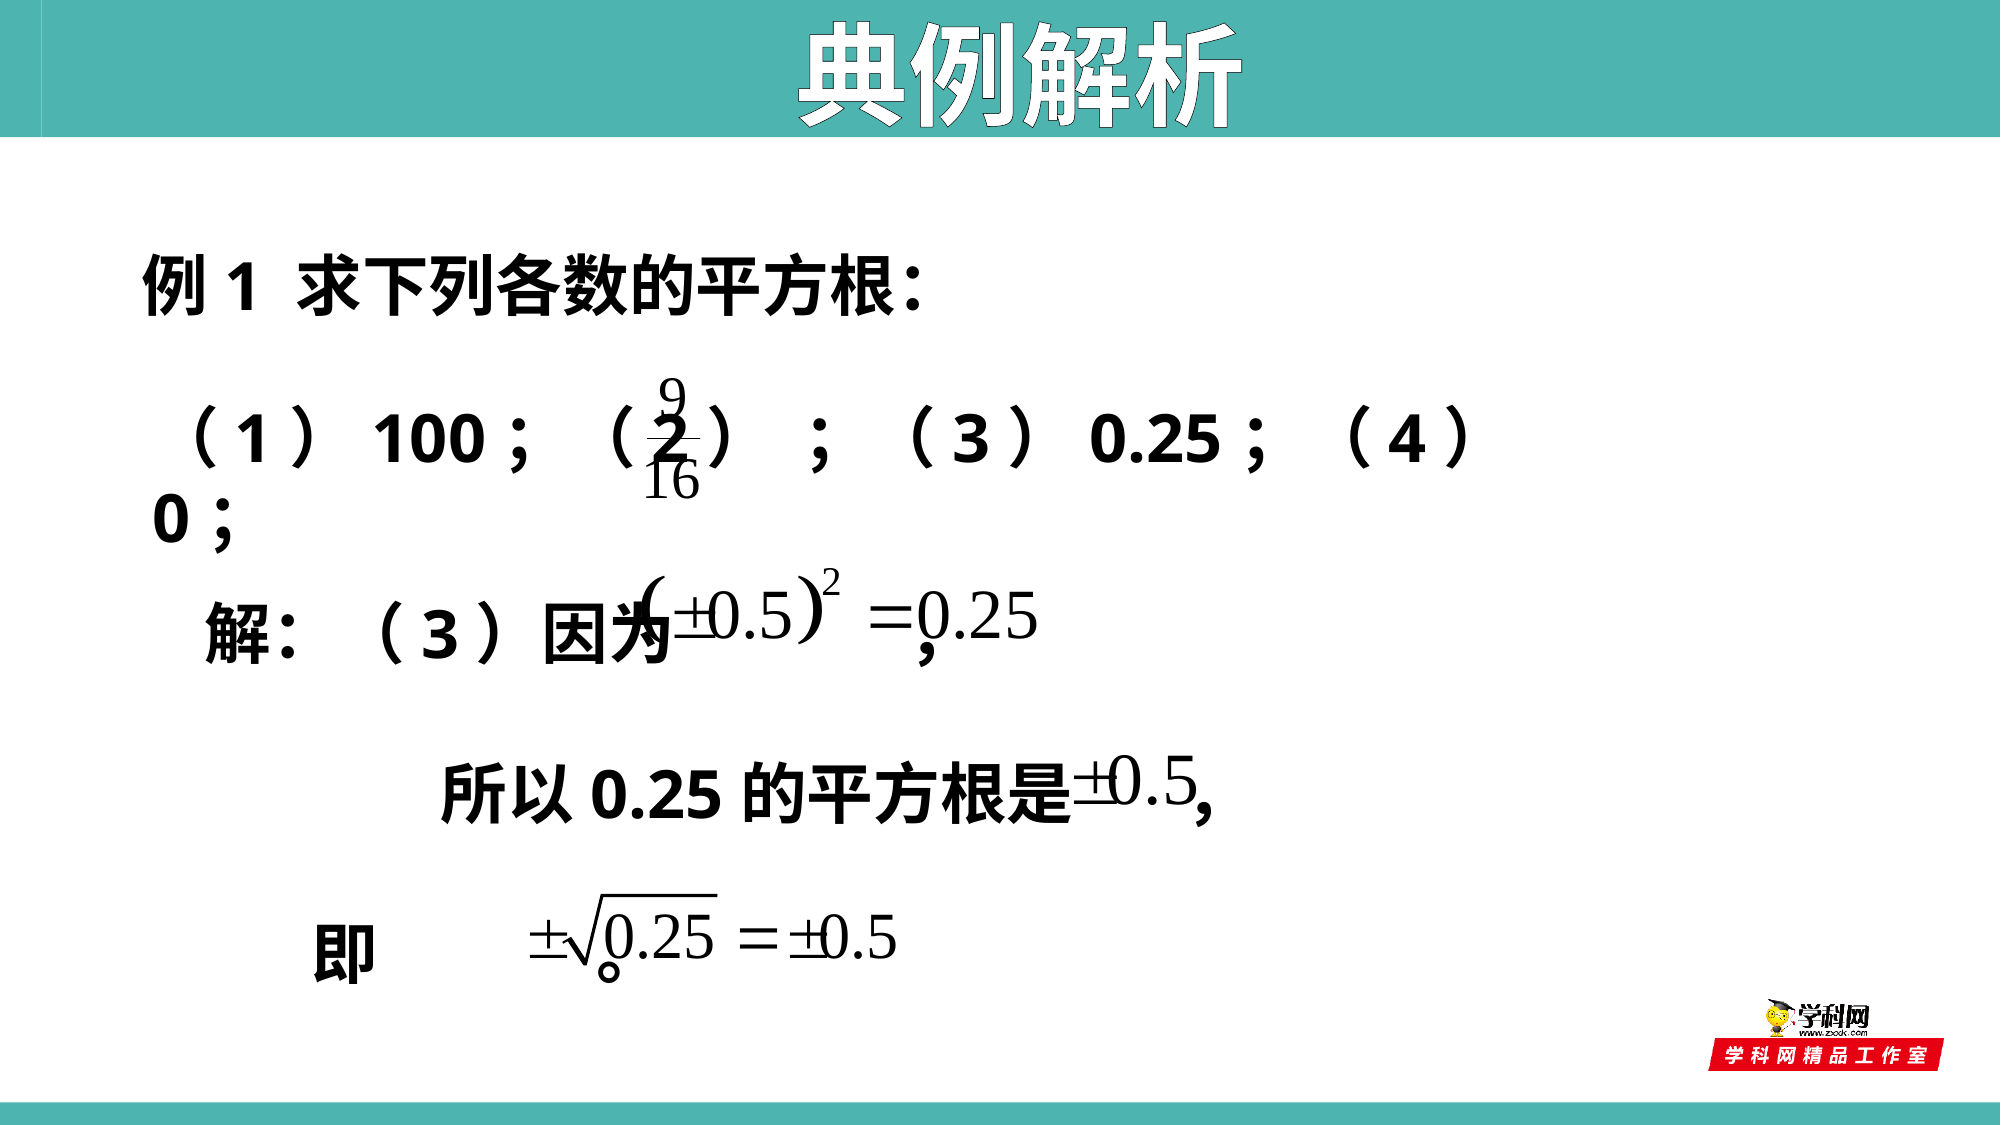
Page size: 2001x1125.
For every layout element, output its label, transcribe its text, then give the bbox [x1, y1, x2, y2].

text_box （1）100；（2） ；（3）0.25；（4）0； [709, 388, 1531, 563]
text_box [643, 366, 705, 505]
text_box （1）100；（2） ；（3）0.25；（4）0； [137, 388, 638, 563]
text_box 解：（3）因为 ， 所以0.25的平方根是 ， 即 。 [159, 504, 1509, 1125]
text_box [637, 559, 1041, 669]
text_box [0, 1100, 159, 1125]
picture [1766, 999, 1869, 1037]
text_box [1509, 1100, 2000, 1125]
text_box 例1 求下列各数的平方根： [126, 236, 1743, 331]
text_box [1063, 748, 1199, 811]
picture [1708, 1038, 1944, 1071]
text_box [520, 888, 899, 971]
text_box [0, 0, 2000, 138]
